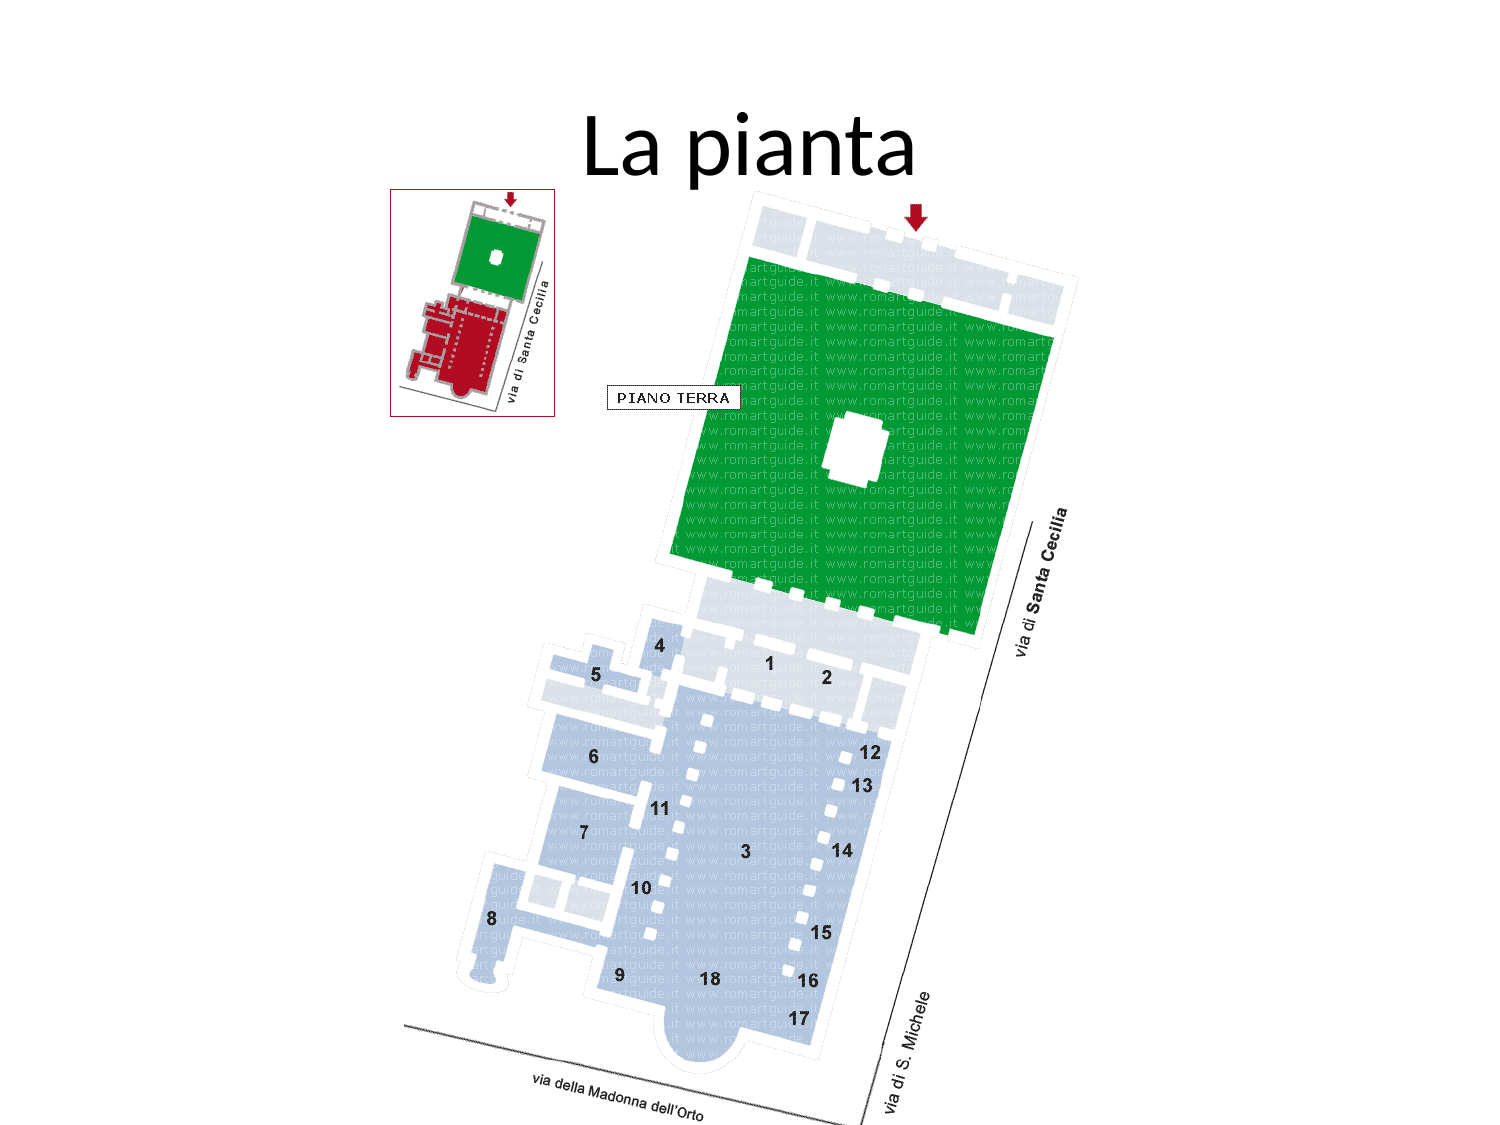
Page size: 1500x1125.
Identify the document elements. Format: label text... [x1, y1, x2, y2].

title La pianta [75, 45, 1425, 233]
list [387, 187, 1079, 1125]
